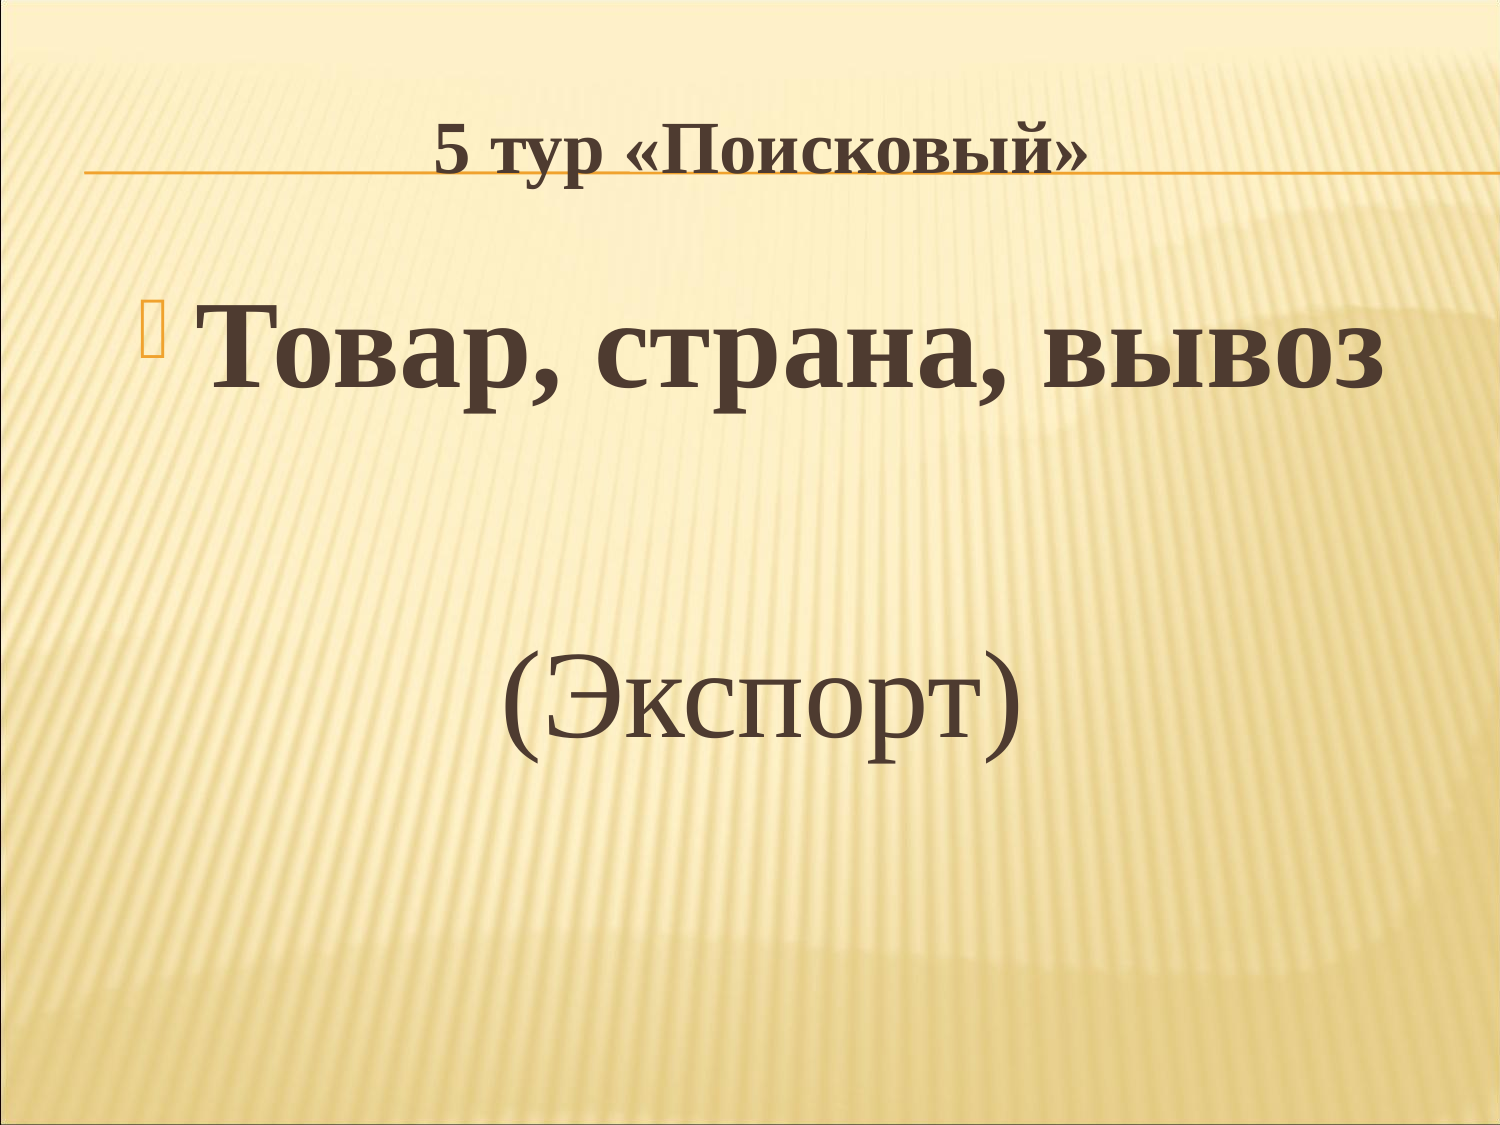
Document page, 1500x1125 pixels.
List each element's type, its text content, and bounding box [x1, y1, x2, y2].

picture [0, 0, 1500, 1125]
title 5 тур «Поисковый» [50, 75, 1475, 213]
list Товар, страна, вывоз (Экспорт) [50, 254, 1475, 998]
